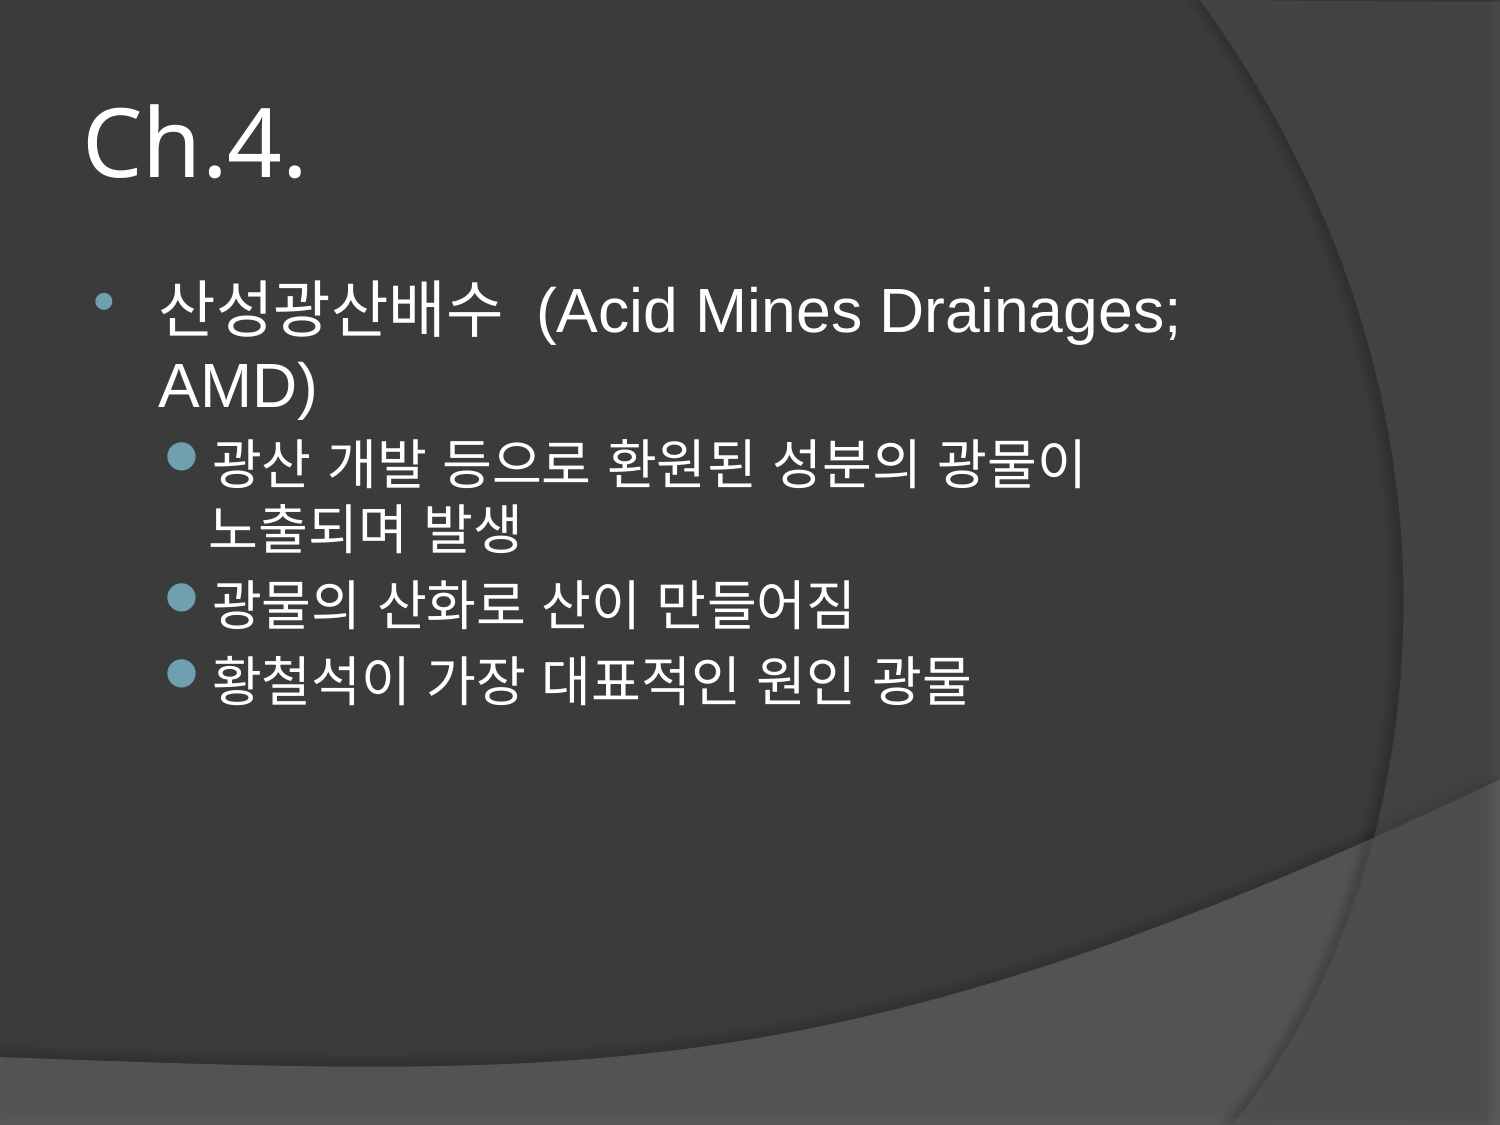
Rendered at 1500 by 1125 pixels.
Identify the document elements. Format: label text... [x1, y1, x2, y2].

list 산성광산배수 (Acid Mines Drainages; AMD) 광산 개발 등으로 환원된 성분의 광물이 노출되며 발생 광물의 산화로 산이 만들어짐 황철석이 가장 대표적인 원인 광물 [75, 262, 1300, 1005]
title Ch.4. [75, 45, 1447, 233]
